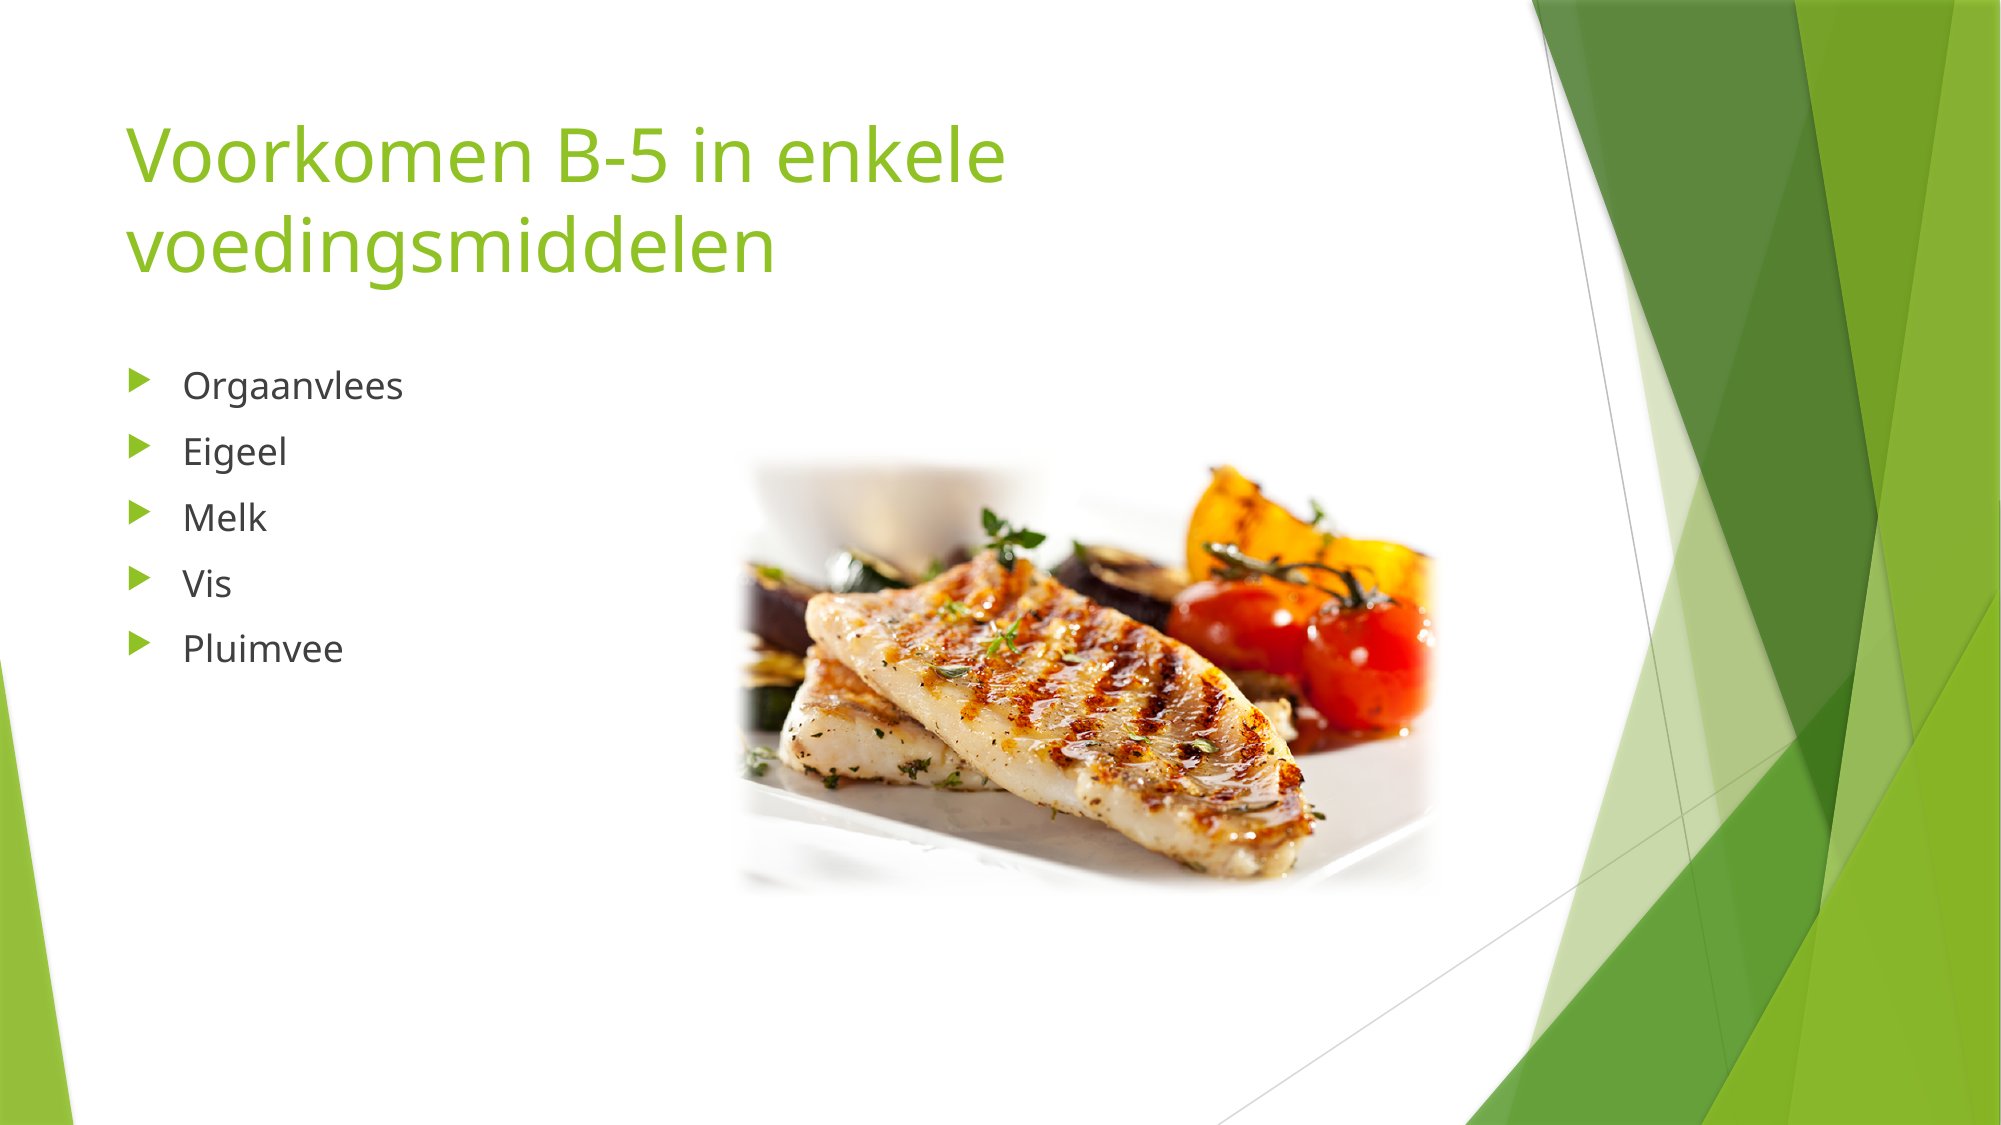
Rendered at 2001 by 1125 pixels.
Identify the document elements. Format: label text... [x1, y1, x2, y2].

list Orgaanvlees Eigeel Melk Vis Pluimvee [111, 354, 1522, 992]
title Voorkomen B-5 in enkele voedingsmiddelen [111, 99, 1522, 317]
picture [731, 447, 1445, 899]
